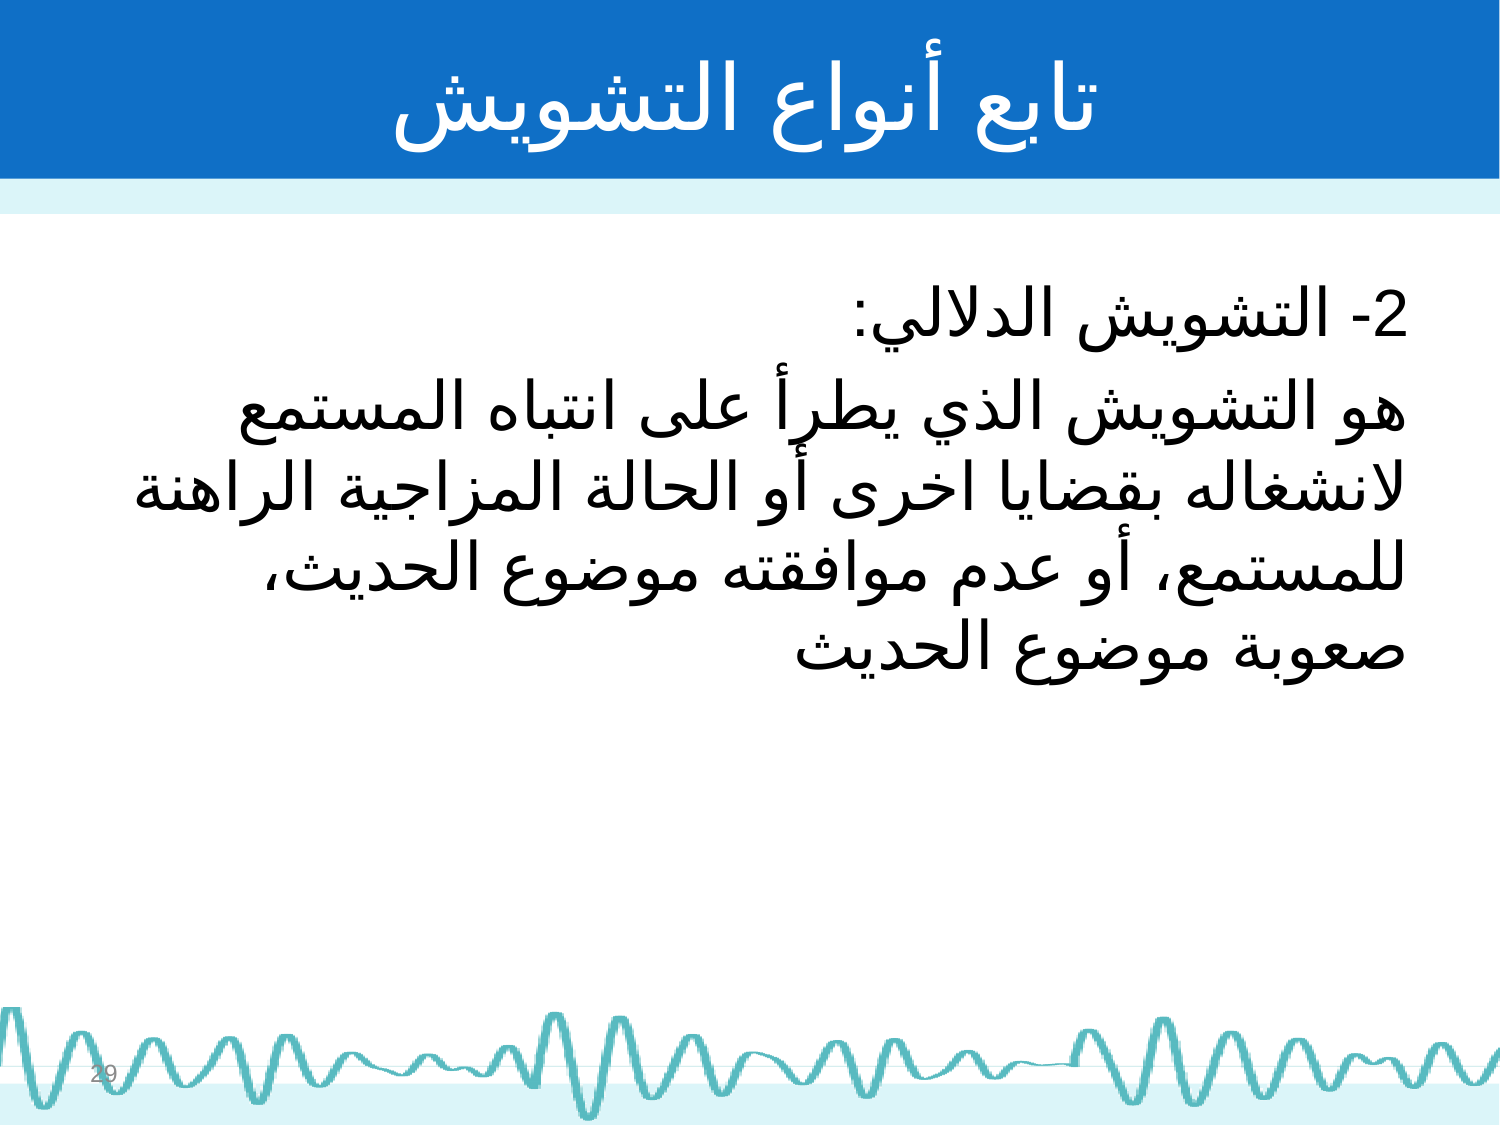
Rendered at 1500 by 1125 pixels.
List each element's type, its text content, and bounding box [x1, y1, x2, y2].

slide_number 29 [75, 1042, 425, 1103]
list 2- التشويش الدلالي: هو التشويش الذي يطرأ على انتباه المستمع لانشغاله بقضايا اخرى أو الحالة المزاجية الراهنة للمستمع، أو عدم موافقته موضوع الحديث، صعوبة موضوع الحديث [75, 262, 1425, 1005]
title تابع أنواع التشويش [70, 0, 1421, 188]
